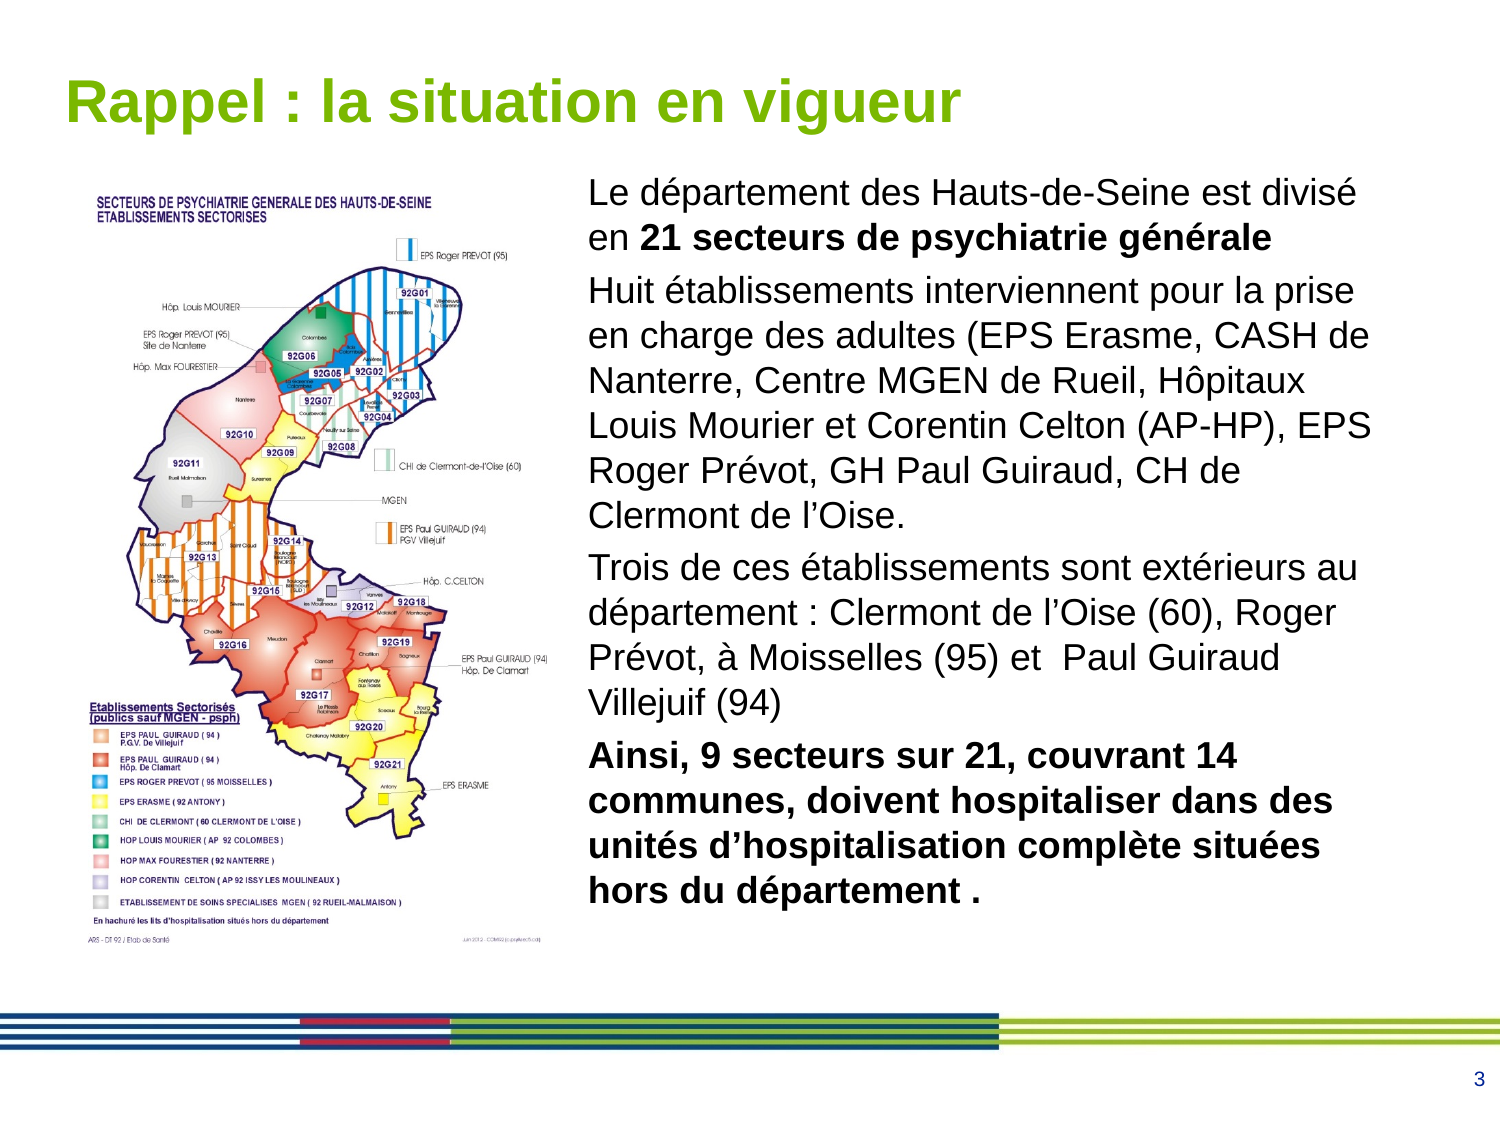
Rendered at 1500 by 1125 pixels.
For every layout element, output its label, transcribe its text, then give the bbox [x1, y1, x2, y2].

picture [0, 999, 1500, 1063]
list Le département des Hauts-de-Seine est divisé en 21 secteurs de psychiatrie générale Huit établissements interviennent pour la prise en charge des adultes (EPS Erasme, CASH de Nanterre, Centre MGEN de Rueil, Hôpitaux Louis Mourier et Corentin Celton (AP-HP), EPS Roger Prévot, GH Paul Guiraud, CH de Clermont de l’Oise. Trois de ces établissements sont extérieurs au département : Clermont de l’Oise (60), Roger Prévot, à Moisselles (95) et Paul Guiraud Villejuif (94) Ainsi, 9 secteurs sur 21, couvrant 14 communes, doivent hospitaliser dans des unités d’hospitalisation complète situées hors du département . [572, 160, 1388, 988]
title Rappel : la situation en vigueur [50, 36, 1388, 161]
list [88, 196, 547, 943]
